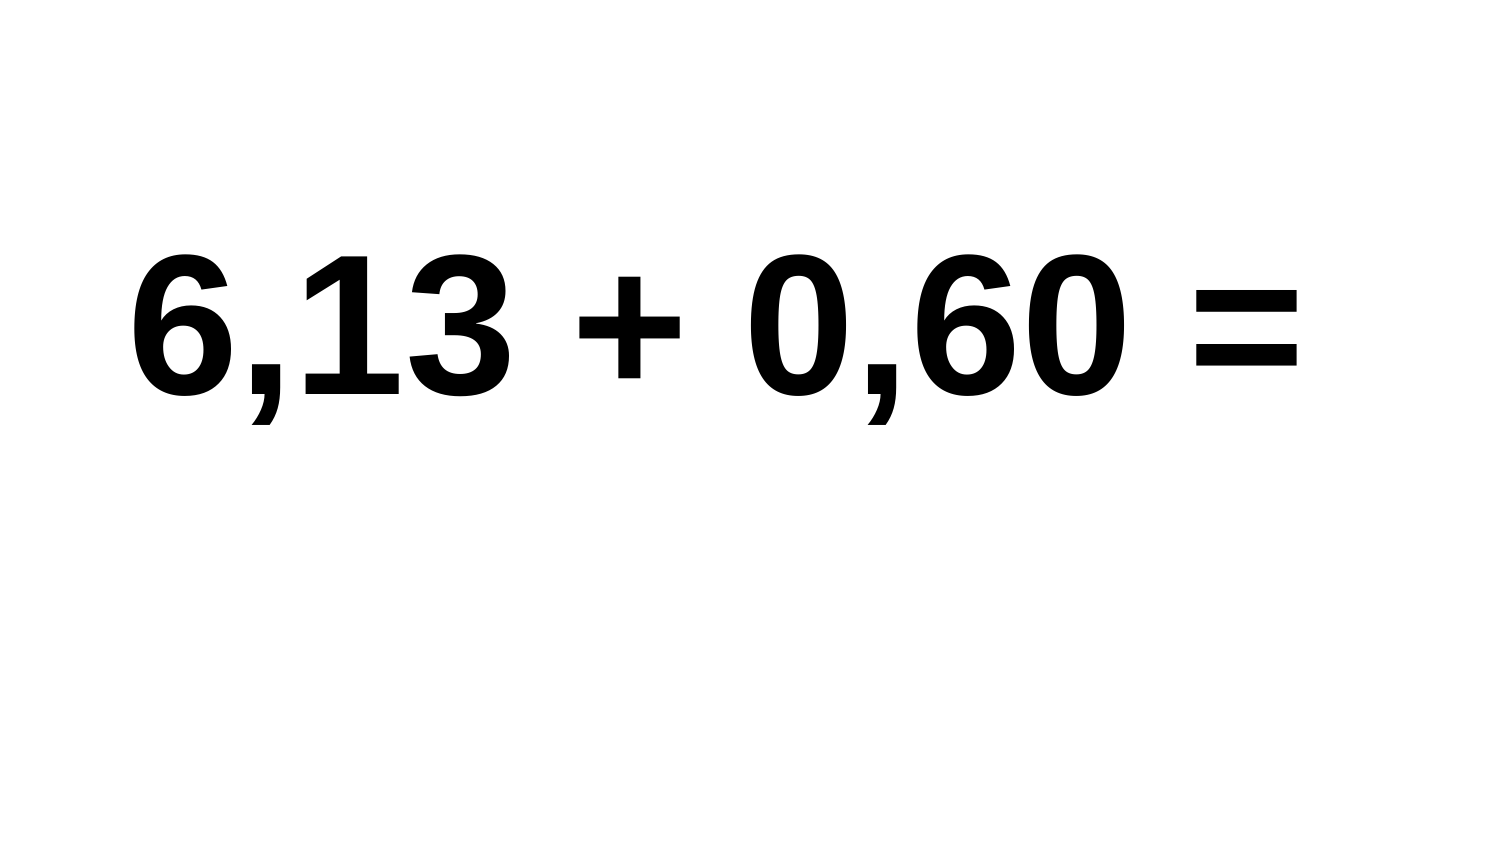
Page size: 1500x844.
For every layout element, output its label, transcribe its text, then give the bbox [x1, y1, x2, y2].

text_box 6,13 + 0,60 = [112, 259, 1388, 450]
